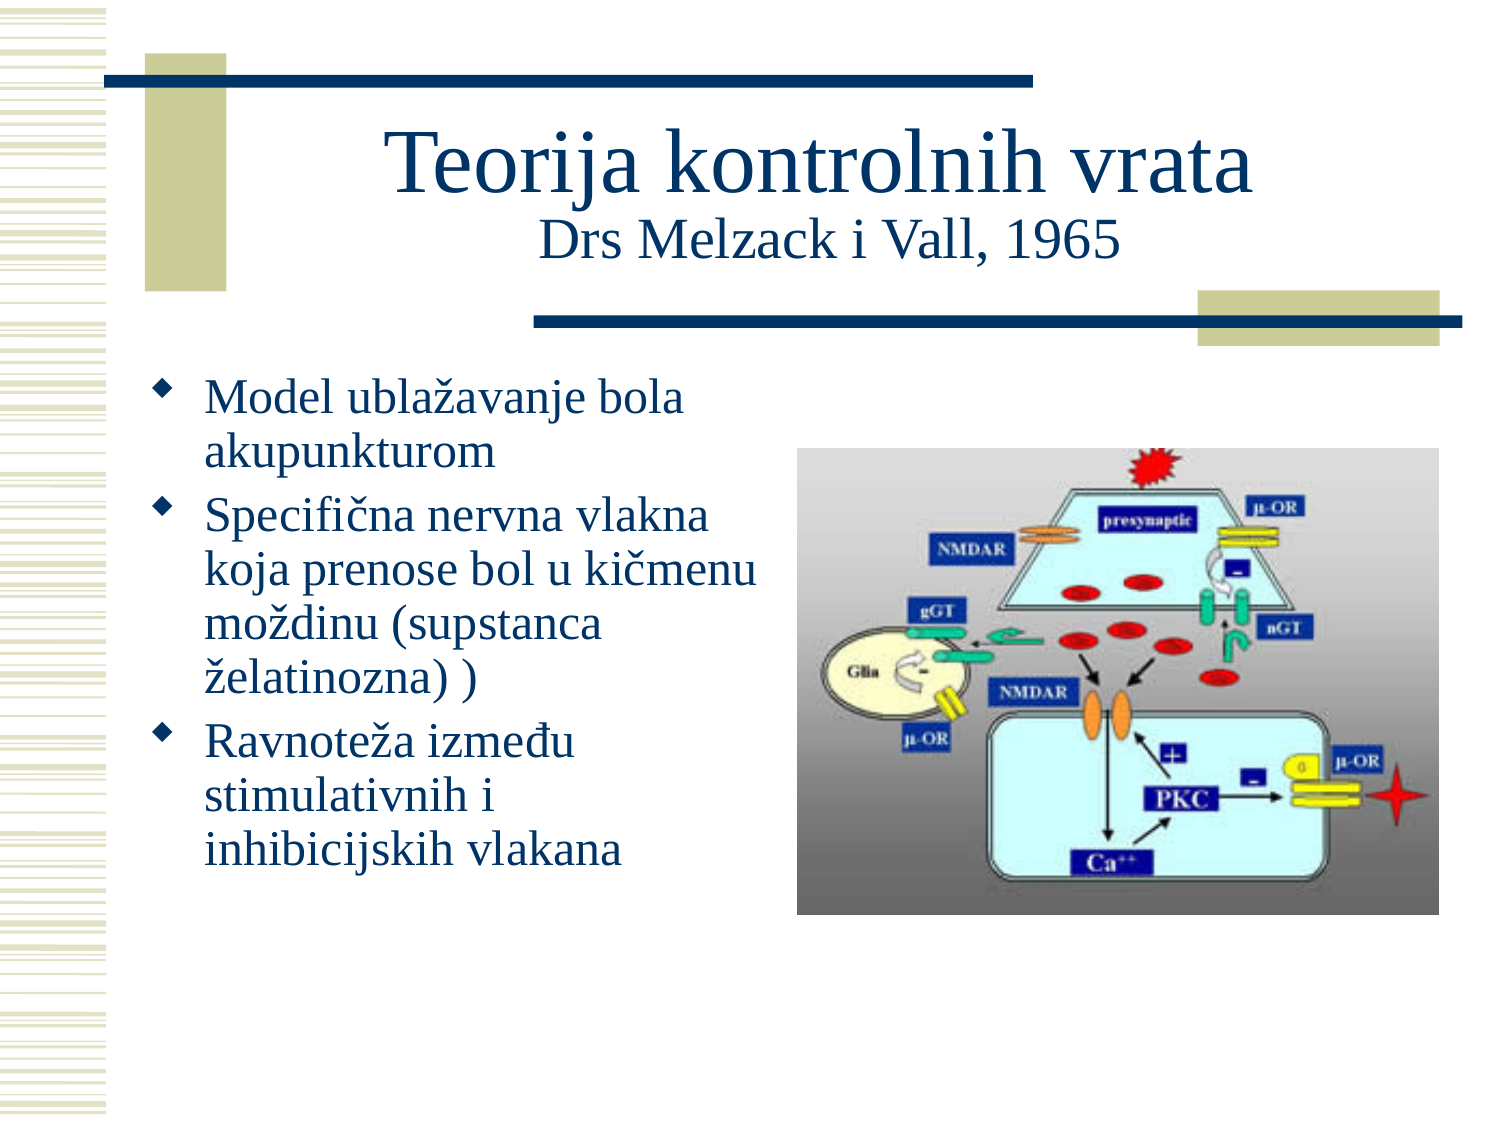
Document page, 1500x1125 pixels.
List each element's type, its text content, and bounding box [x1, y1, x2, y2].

title Teorija kontrolnih vrata Drs Melzack i Vall, 1965 [224, 99, 1436, 288]
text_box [797, 448, 1439, 916]
list Model ublažavanje bola akupunkturom Specifična nervna vlakna koja prenose bol u kičmenu moždinu (supstanca želatinozna) ) Ravnoteža između stimulativnih i inhibicijskih vlakana [132, 363, 774, 1057]
